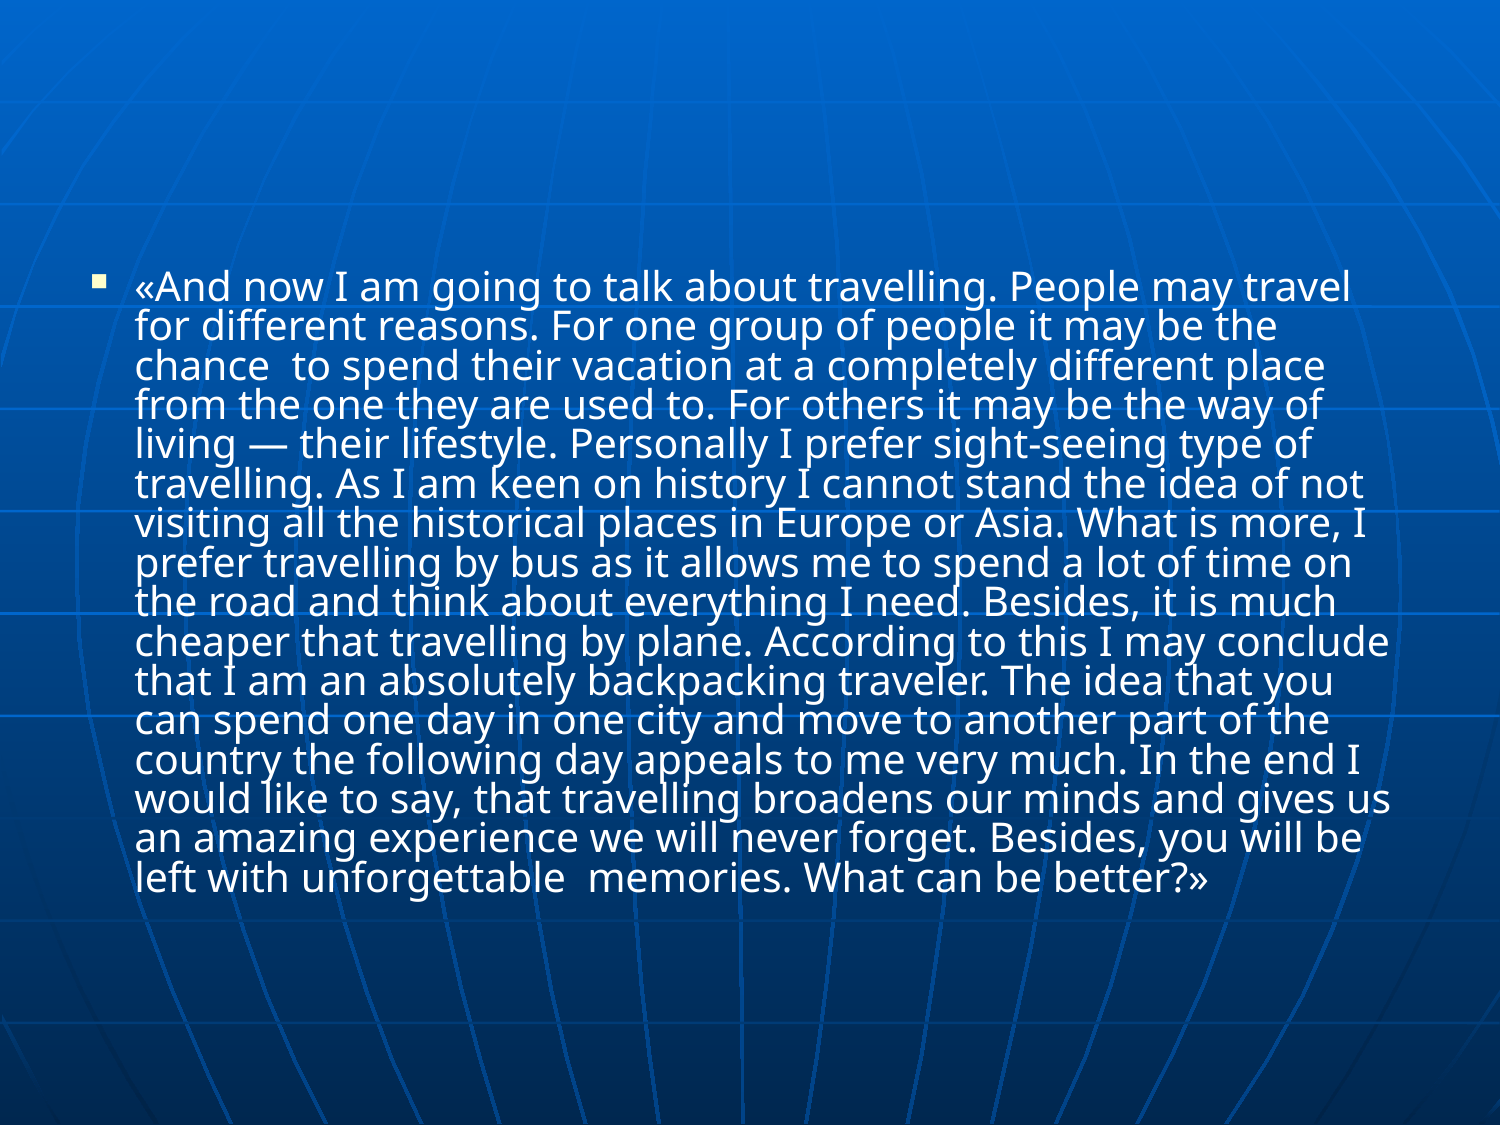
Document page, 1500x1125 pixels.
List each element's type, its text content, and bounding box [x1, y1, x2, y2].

list «And now I am going to talk about travelling. People may travel for different reasons. For one group of people it may be the chance to spend their vacation at a completely different place from the one they are used to. For others it may be the way of living — their lifestyle. Personally I prefer sight-seeing type of travelling. As I am keen on history I cannot stand the idea of not visiting all the historical places in Europe or Asia. What is more, I prefer travelling by bus as it allows me to spend a lot of time on the road and think about everything I need. Besides, it is much cheaper that travelling by plane. According to this I may conclude that I am an absolutely backpacking traveler. The idea that you can spend one day in one city and move to another part of the country the following day appeals to me very much. In the end I would like to say, that travelling broadens our minds and gives us an amazing experience we will never forget. Besides, you will be left with unforgettable memories. What can be better?» [74, 262, 1426, 1006]
